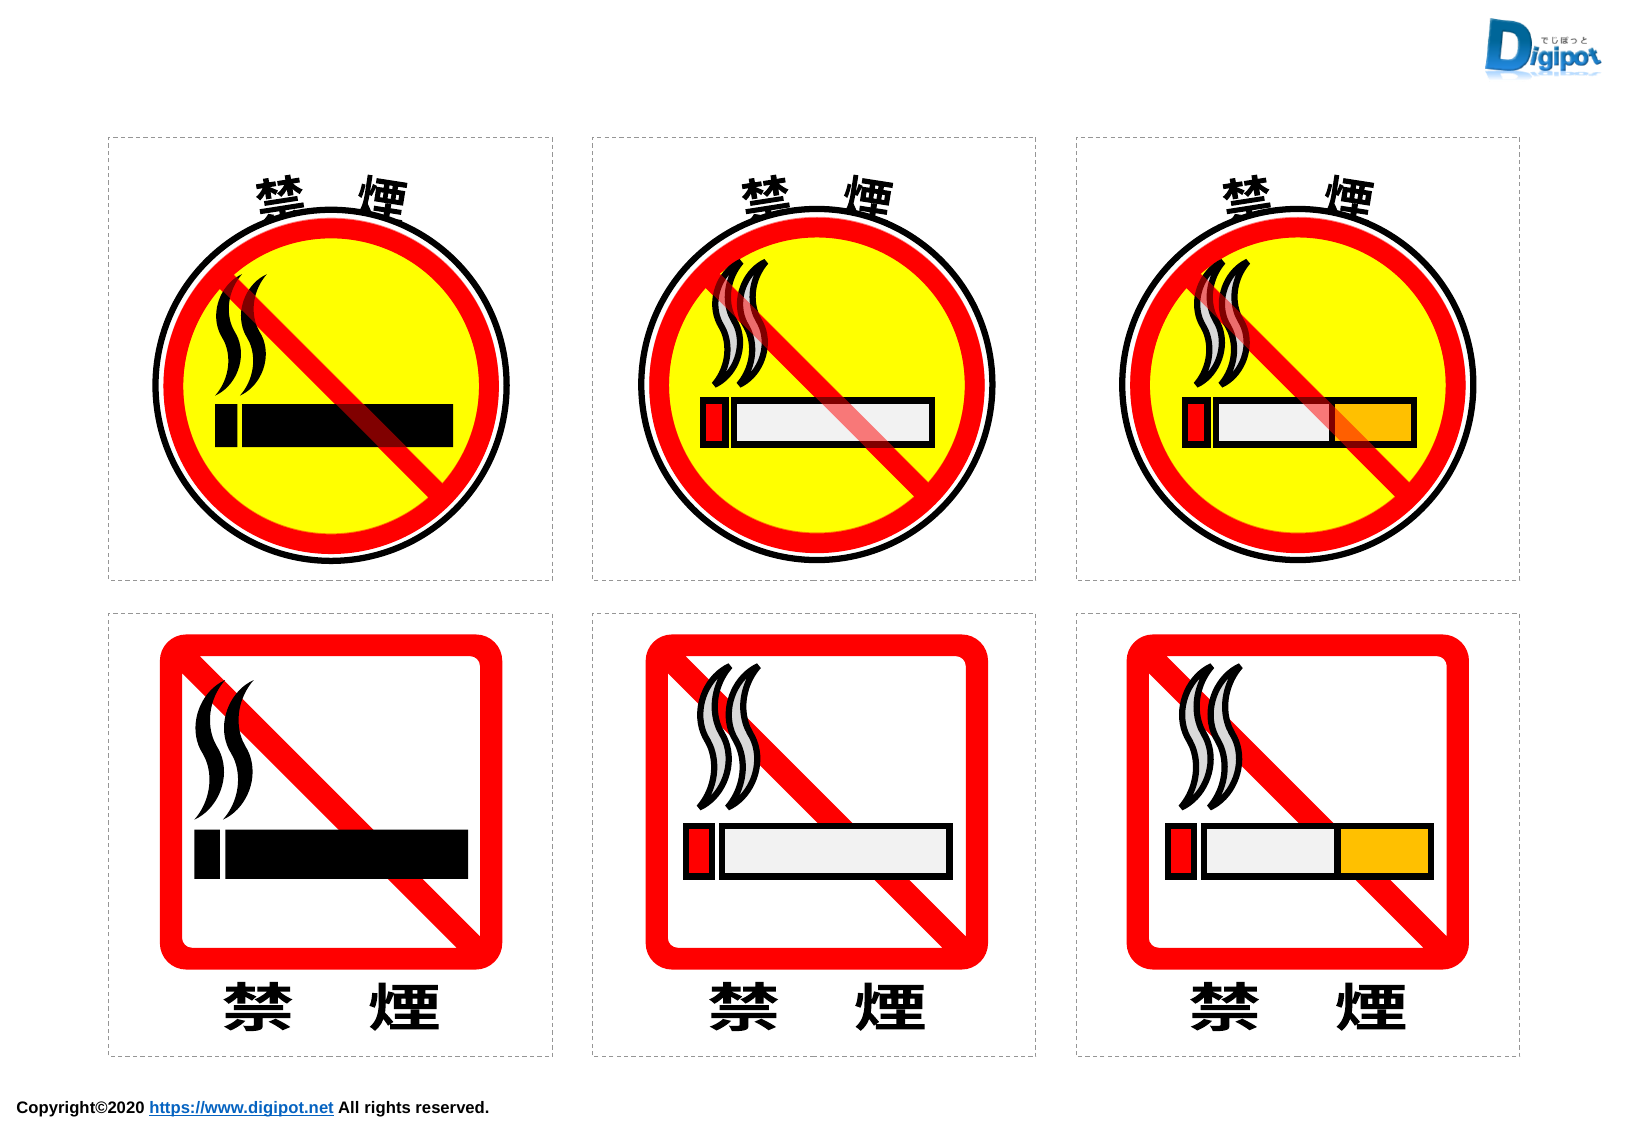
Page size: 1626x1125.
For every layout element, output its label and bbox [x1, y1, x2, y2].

picture [1485, 18, 1602, 82]
text_box [645, 634, 989, 1032]
text_box [641, 195, 993, 561]
text_box [1126, 634, 1469, 1032]
text_box [1122, 195, 1474, 561]
text_box [155, 195, 507, 561]
text_box [159, 634, 503, 1032]
